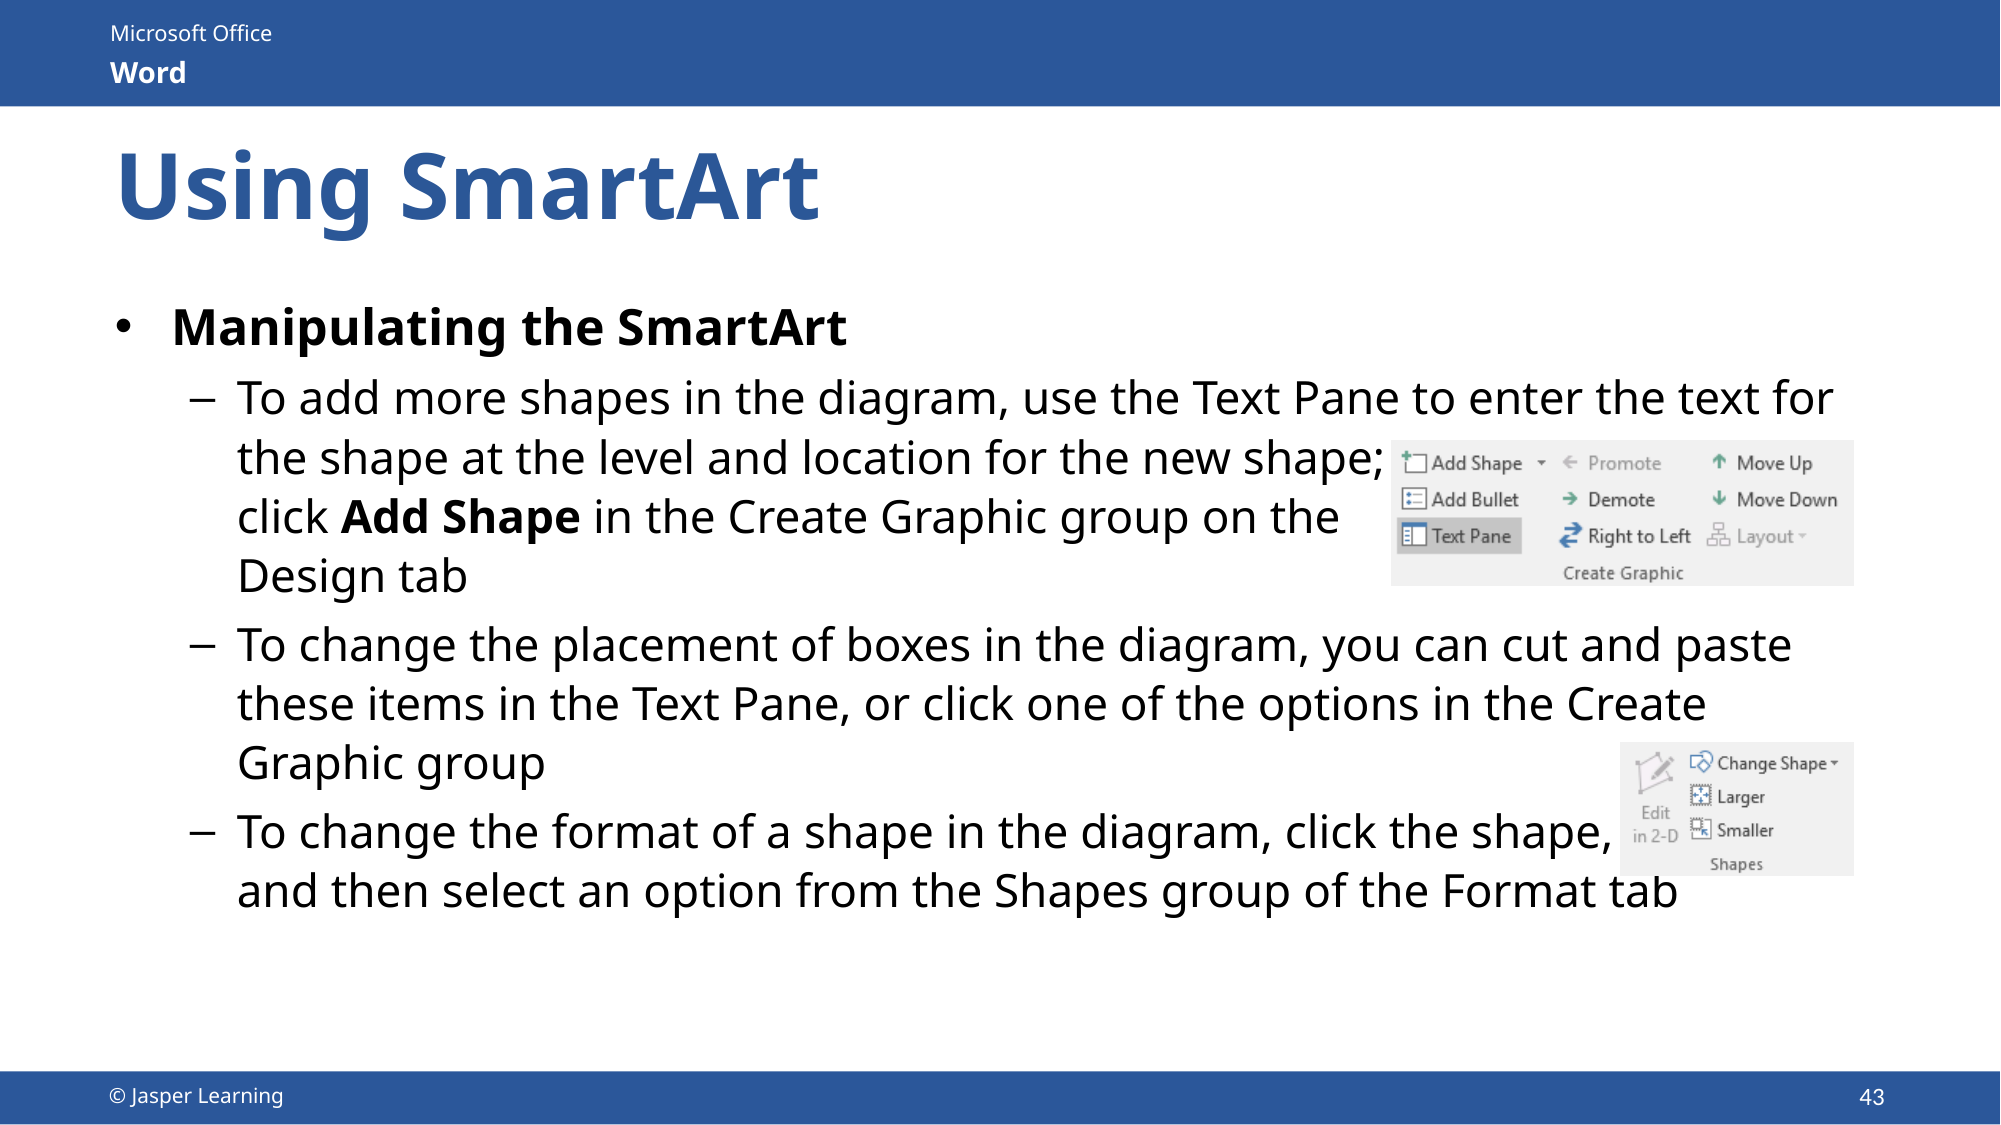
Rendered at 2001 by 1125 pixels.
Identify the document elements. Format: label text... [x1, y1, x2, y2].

title Using SmartArt [99, 118, 1866, 248]
picture [1391, 439, 1854, 587]
list Manipulating the SmartArt To add more shapes in the diagram, use the Text Pane to enter the text for the shape at the level and location for the new shape; or click Add Shape in the Create Graphic group on the Design tab To change the placement of boxes in the diagram, you can cut and paste these items in the Text Pane, or click one of the options in the Create Graphic group To change the format of a shape in the diagram, click the shape, and then select an option from the Shapes group of the Format tab [99, 283, 1863, 1026]
picture [1619, 742, 1854, 876]
slide_number 43 [1433, 1065, 1900, 1125]
footer © Jasper Learning [94, 1066, 769, 1125]
